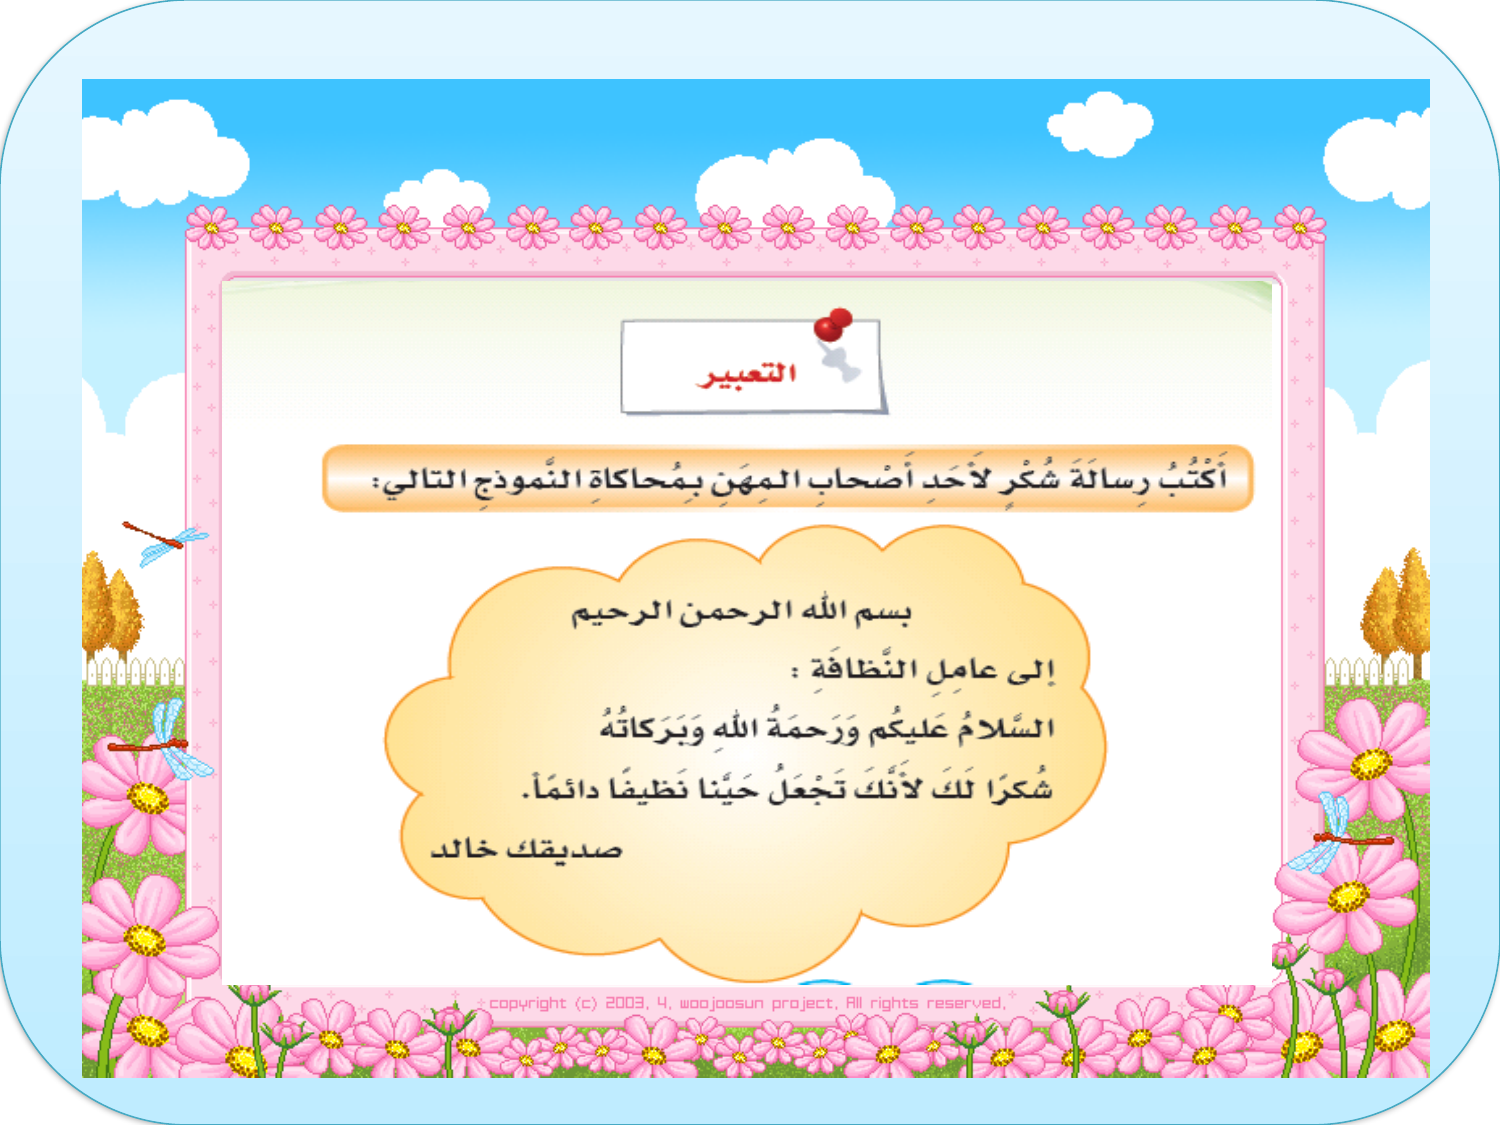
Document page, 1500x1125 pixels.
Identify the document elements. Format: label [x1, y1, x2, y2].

picture [81, 79, 1430, 1079]
text_box [0, 0, 1500, 1125]
